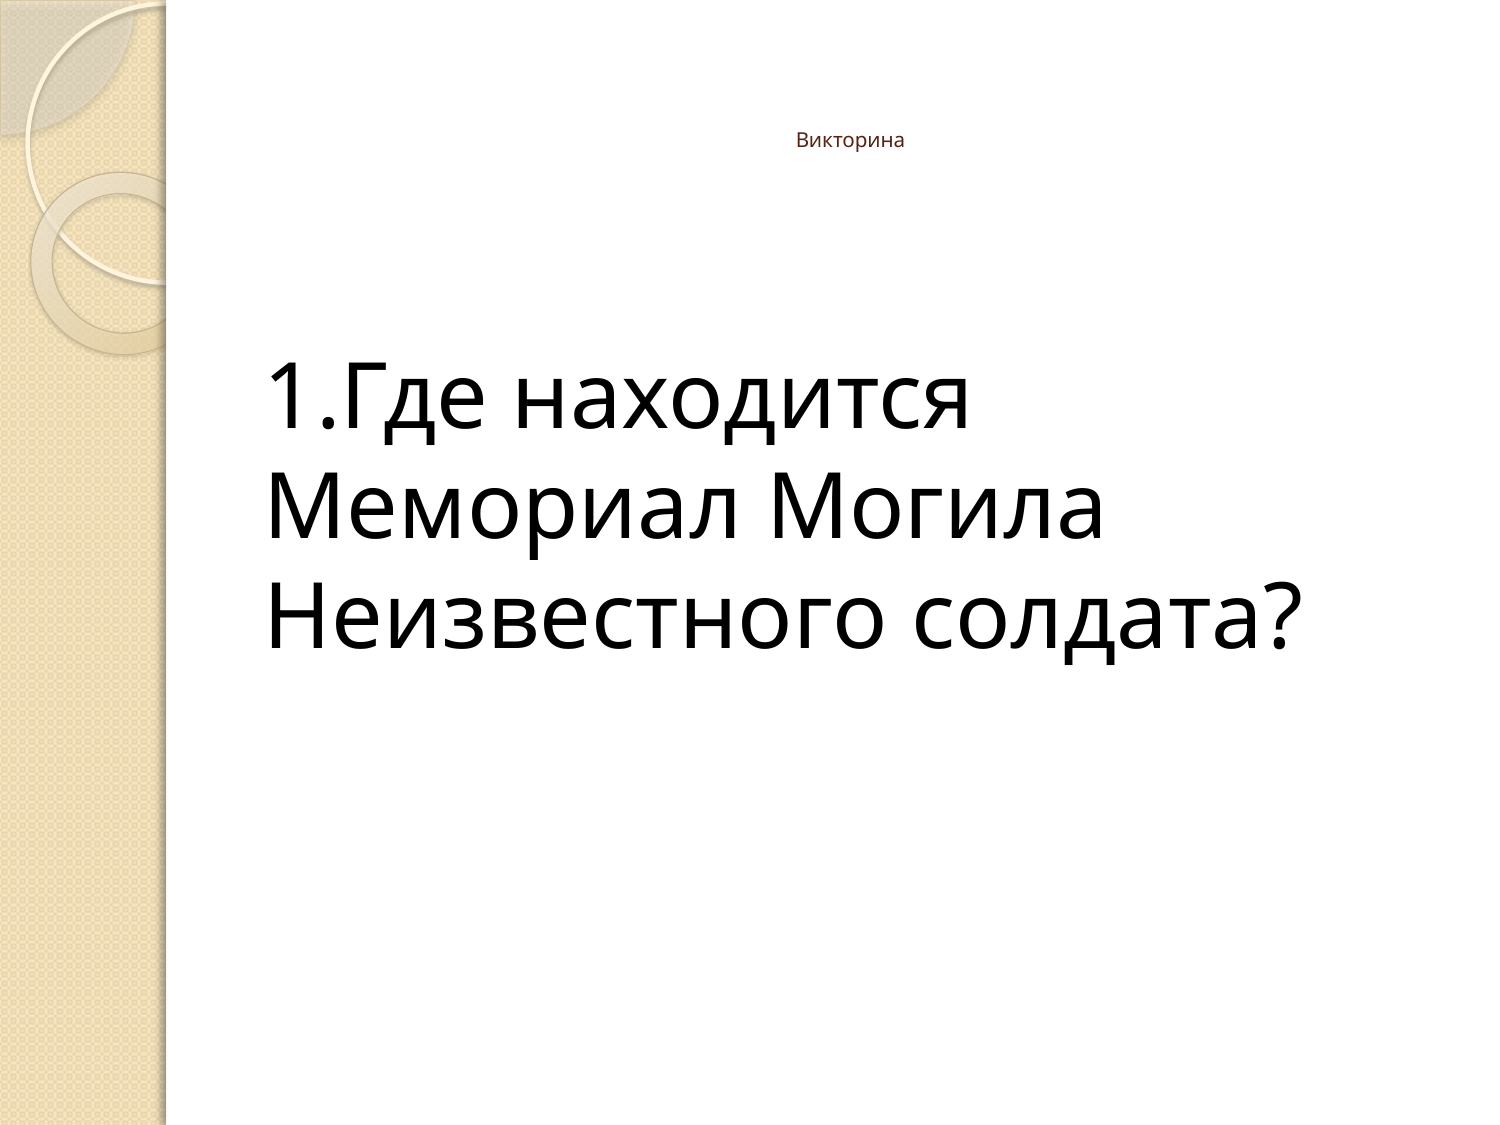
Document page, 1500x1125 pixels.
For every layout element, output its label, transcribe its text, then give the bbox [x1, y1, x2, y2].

title Викторина [235, 45, 1466, 233]
list 1.Где находится Мемориал Могила Неизвестного солдата? [235, 237, 1466, 1025]
